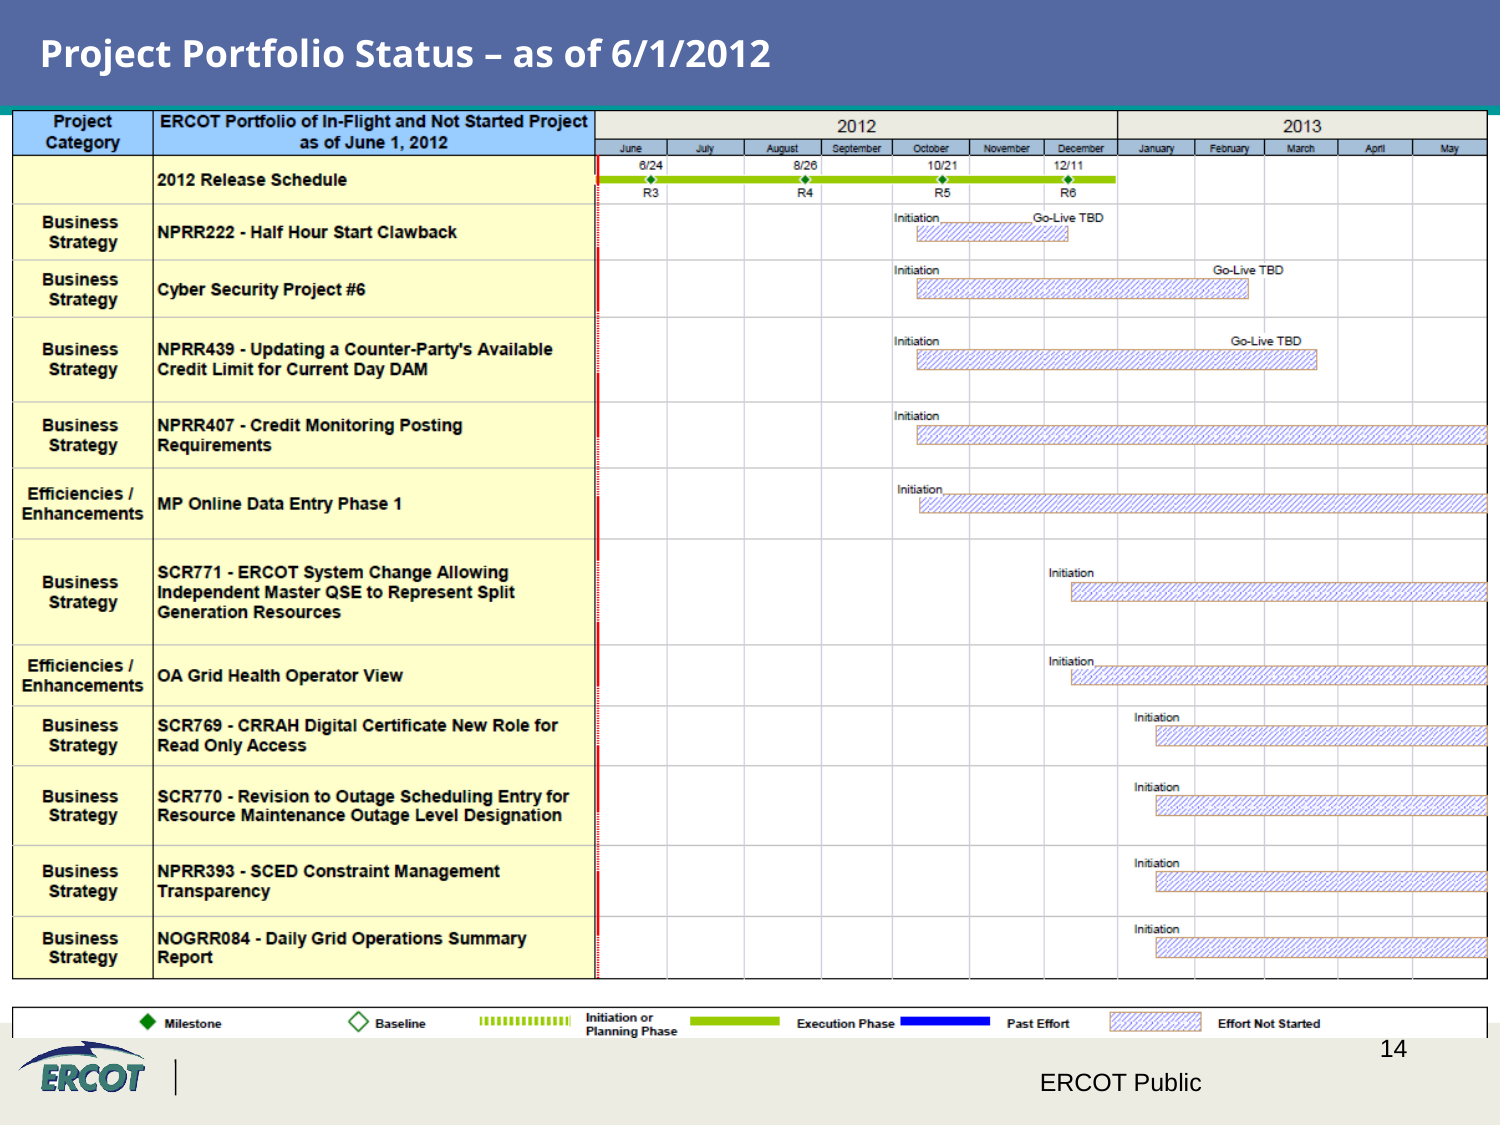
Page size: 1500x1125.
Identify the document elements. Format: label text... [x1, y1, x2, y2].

footer ERCOT Public [1025, 1059, 1438, 1125]
text_box Project Portfolio Status – as of 6/1/2012 [24, 30, 1163, 106]
picture [10, 110, 1488, 1111]
text_box [24, 22, 1450, 85]
